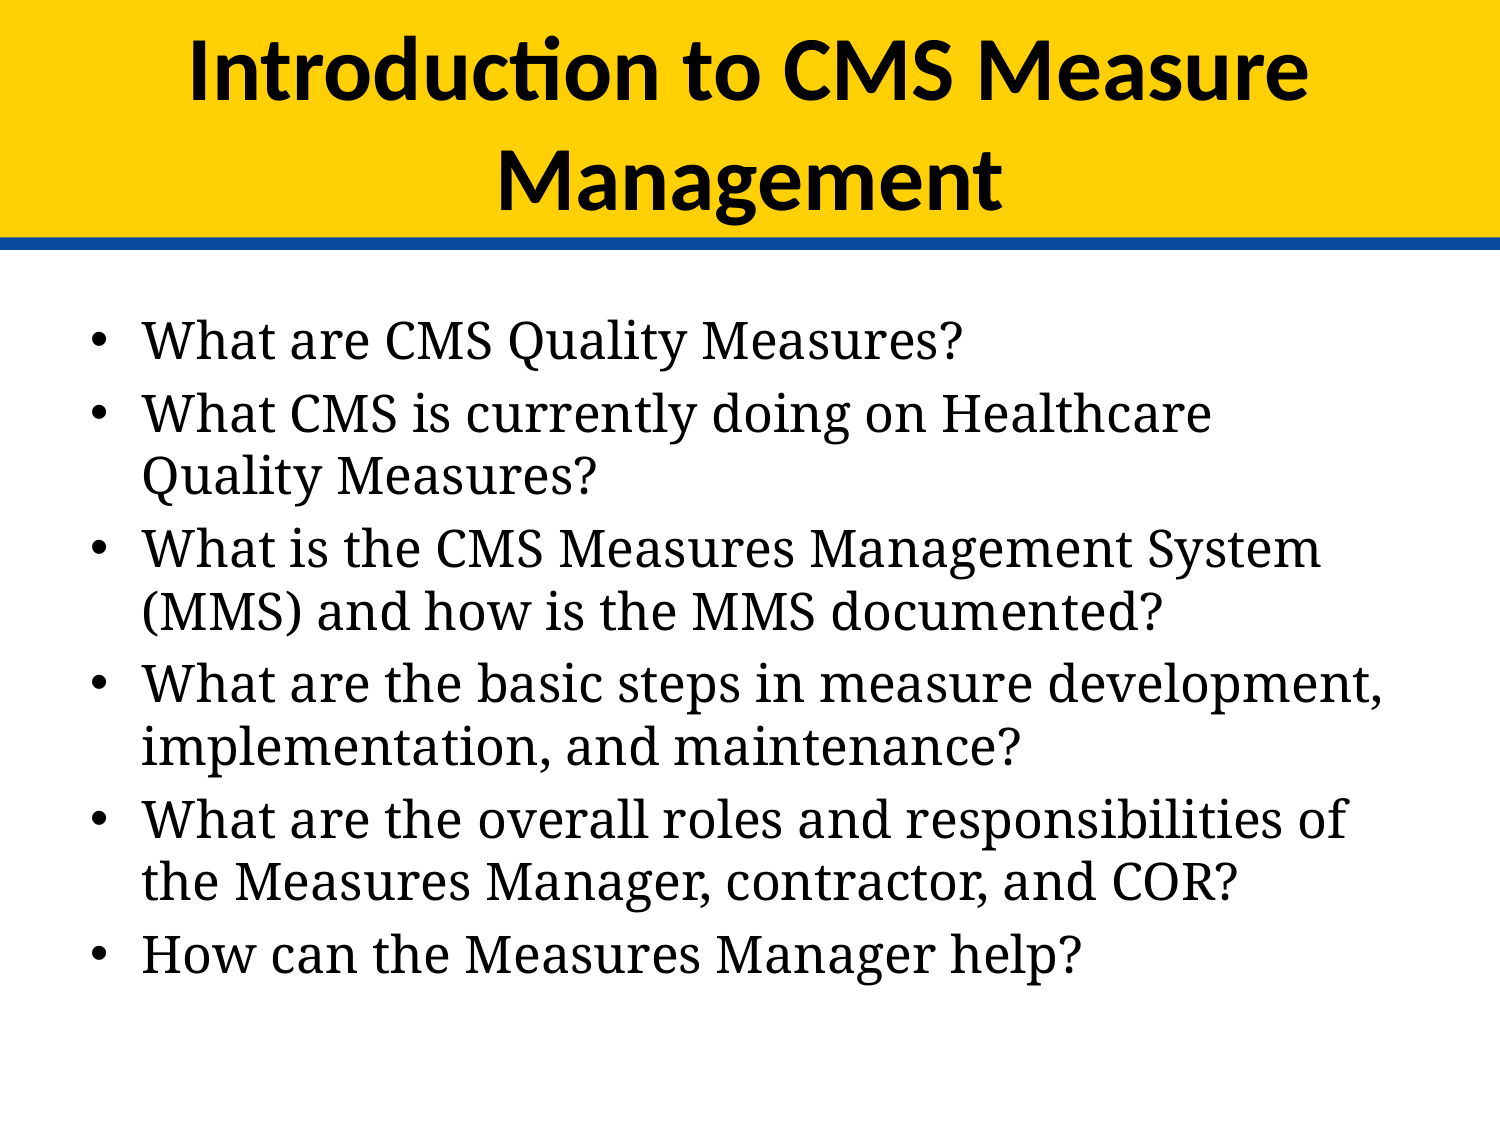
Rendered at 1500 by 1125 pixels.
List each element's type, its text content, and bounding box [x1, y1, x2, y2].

list What are CMS Quality Measures? What CMS is currently doing on Healthcare Quality Measures? What is the CMS Measures Management System (MMS) and how is the MMS documented? What are the basic steps in measure development, implementation, and maintenance? What are the overall roles and responsibilities of the Measures Manager, contractor, and COR? How can the Measures Manager help? [75, 299, 1425, 1005]
title Introduction to CMS Measure Management [0, 0, 1500, 238]
